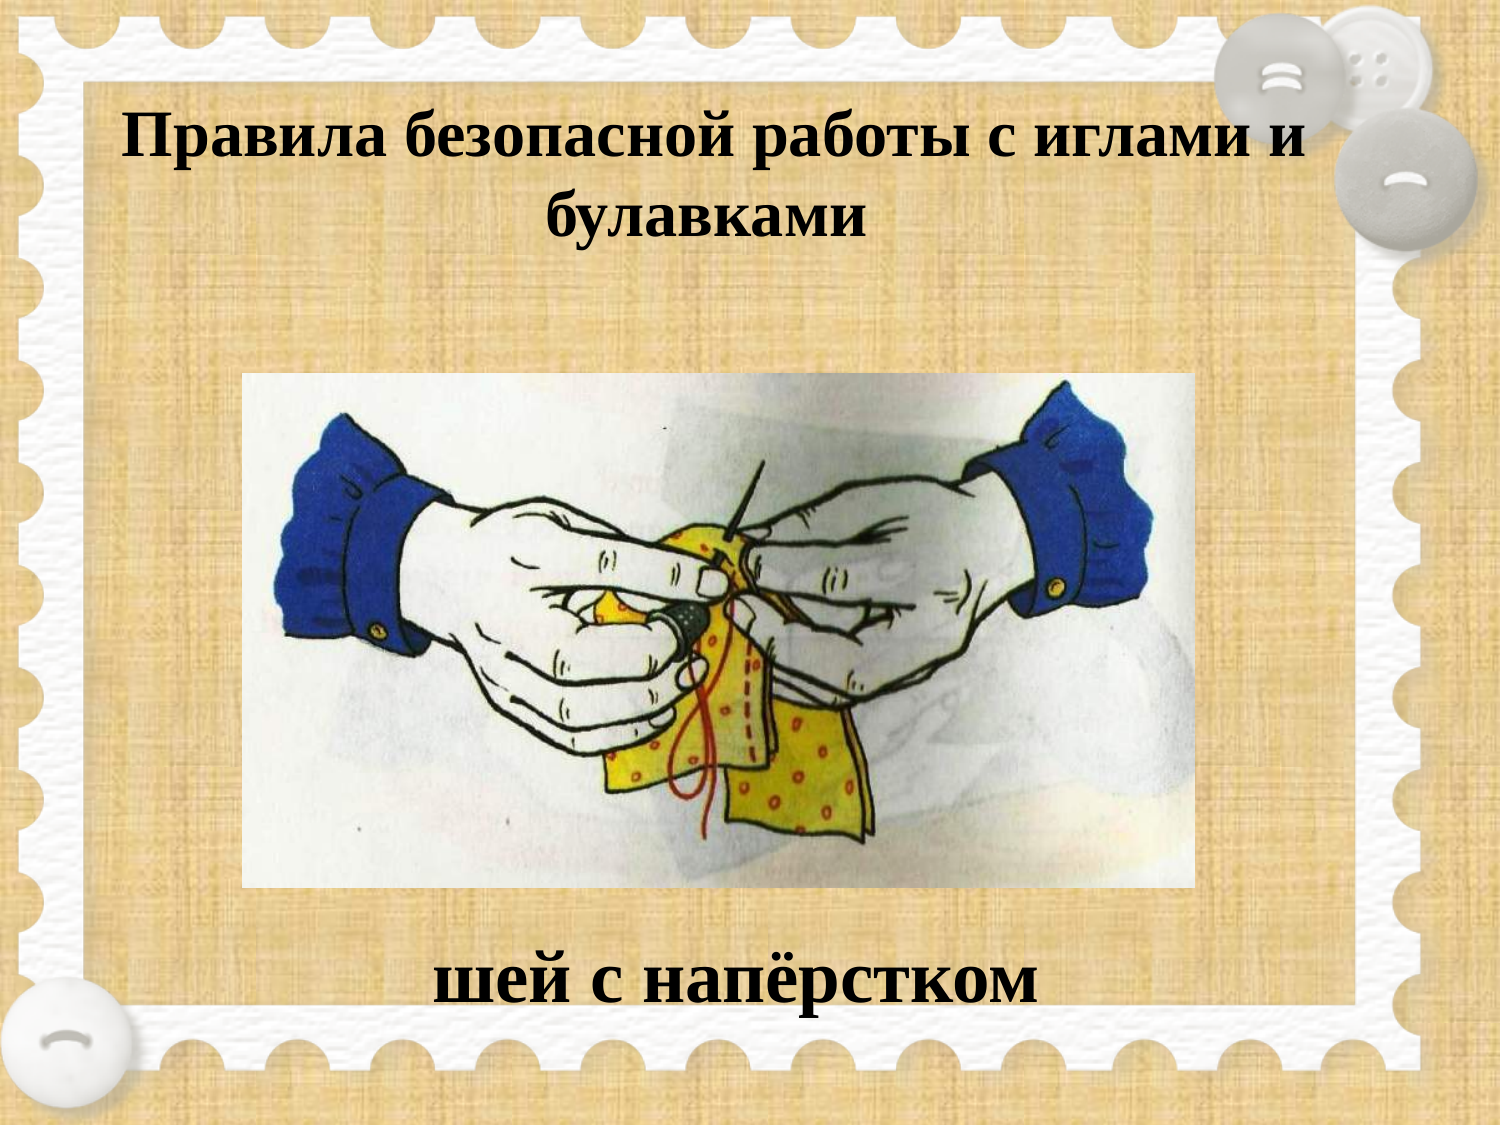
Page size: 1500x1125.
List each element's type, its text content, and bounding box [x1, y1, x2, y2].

text_box шей с напёрстком [70, 878, 1421, 1067]
picture [241, 373, 1195, 888]
title Правила безопасной работы с иглами и булавками [82, 82, 1348, 258]
